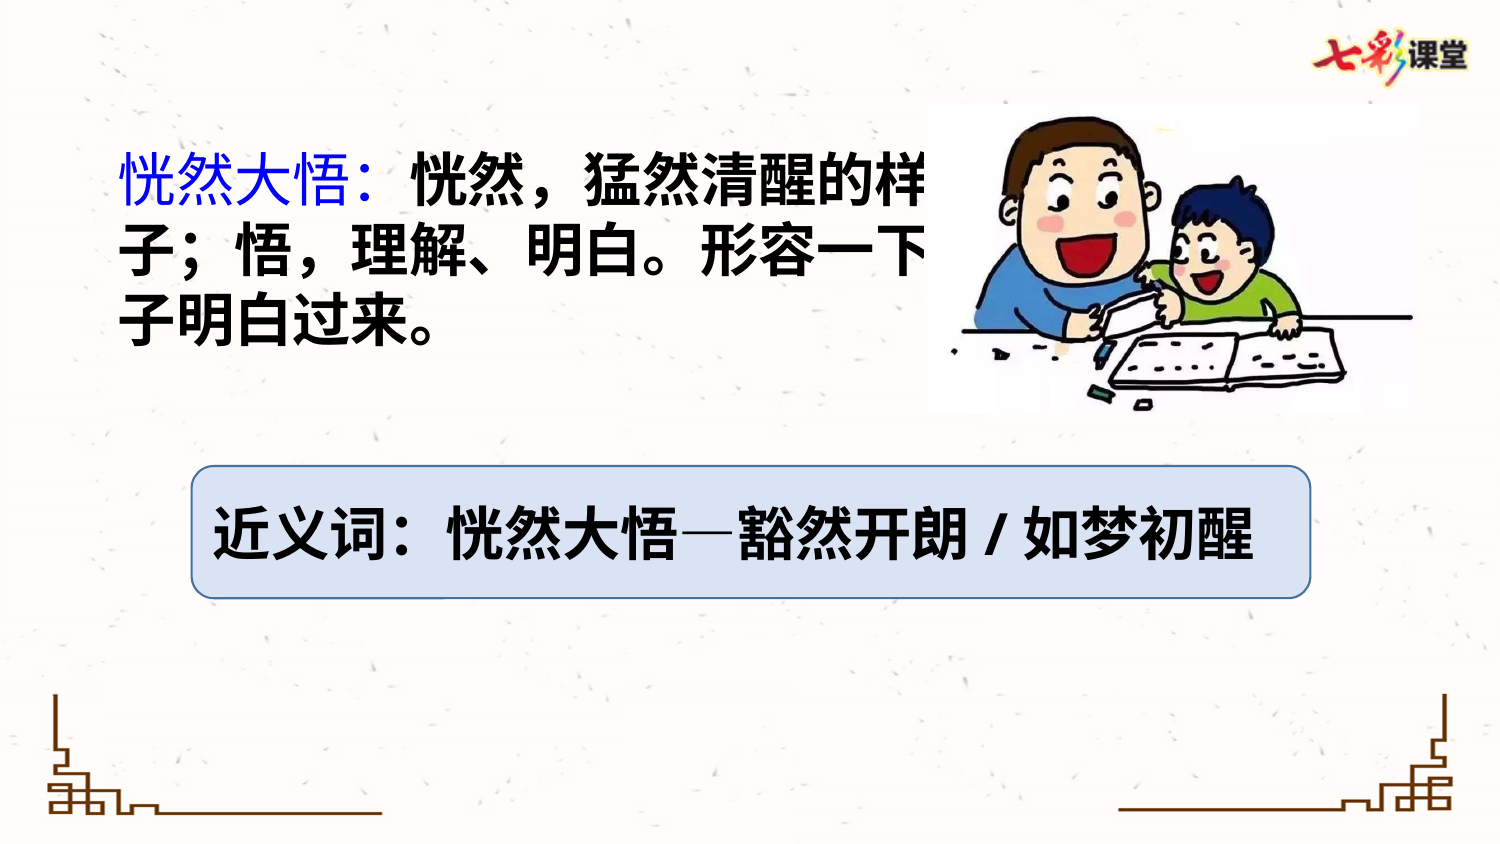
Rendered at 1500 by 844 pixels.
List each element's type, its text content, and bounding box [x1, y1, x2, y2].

text_box 恍然大悟：恍然，猛然清醒的样子；悟，理解、明白。形容一下子明白过来。 [103, 135, 924, 360]
text_box 近义词：恍然大悟—豁然开朗/如梦初醒 [190, 464, 1312, 600]
picture [0, 0, 1500, 844]
